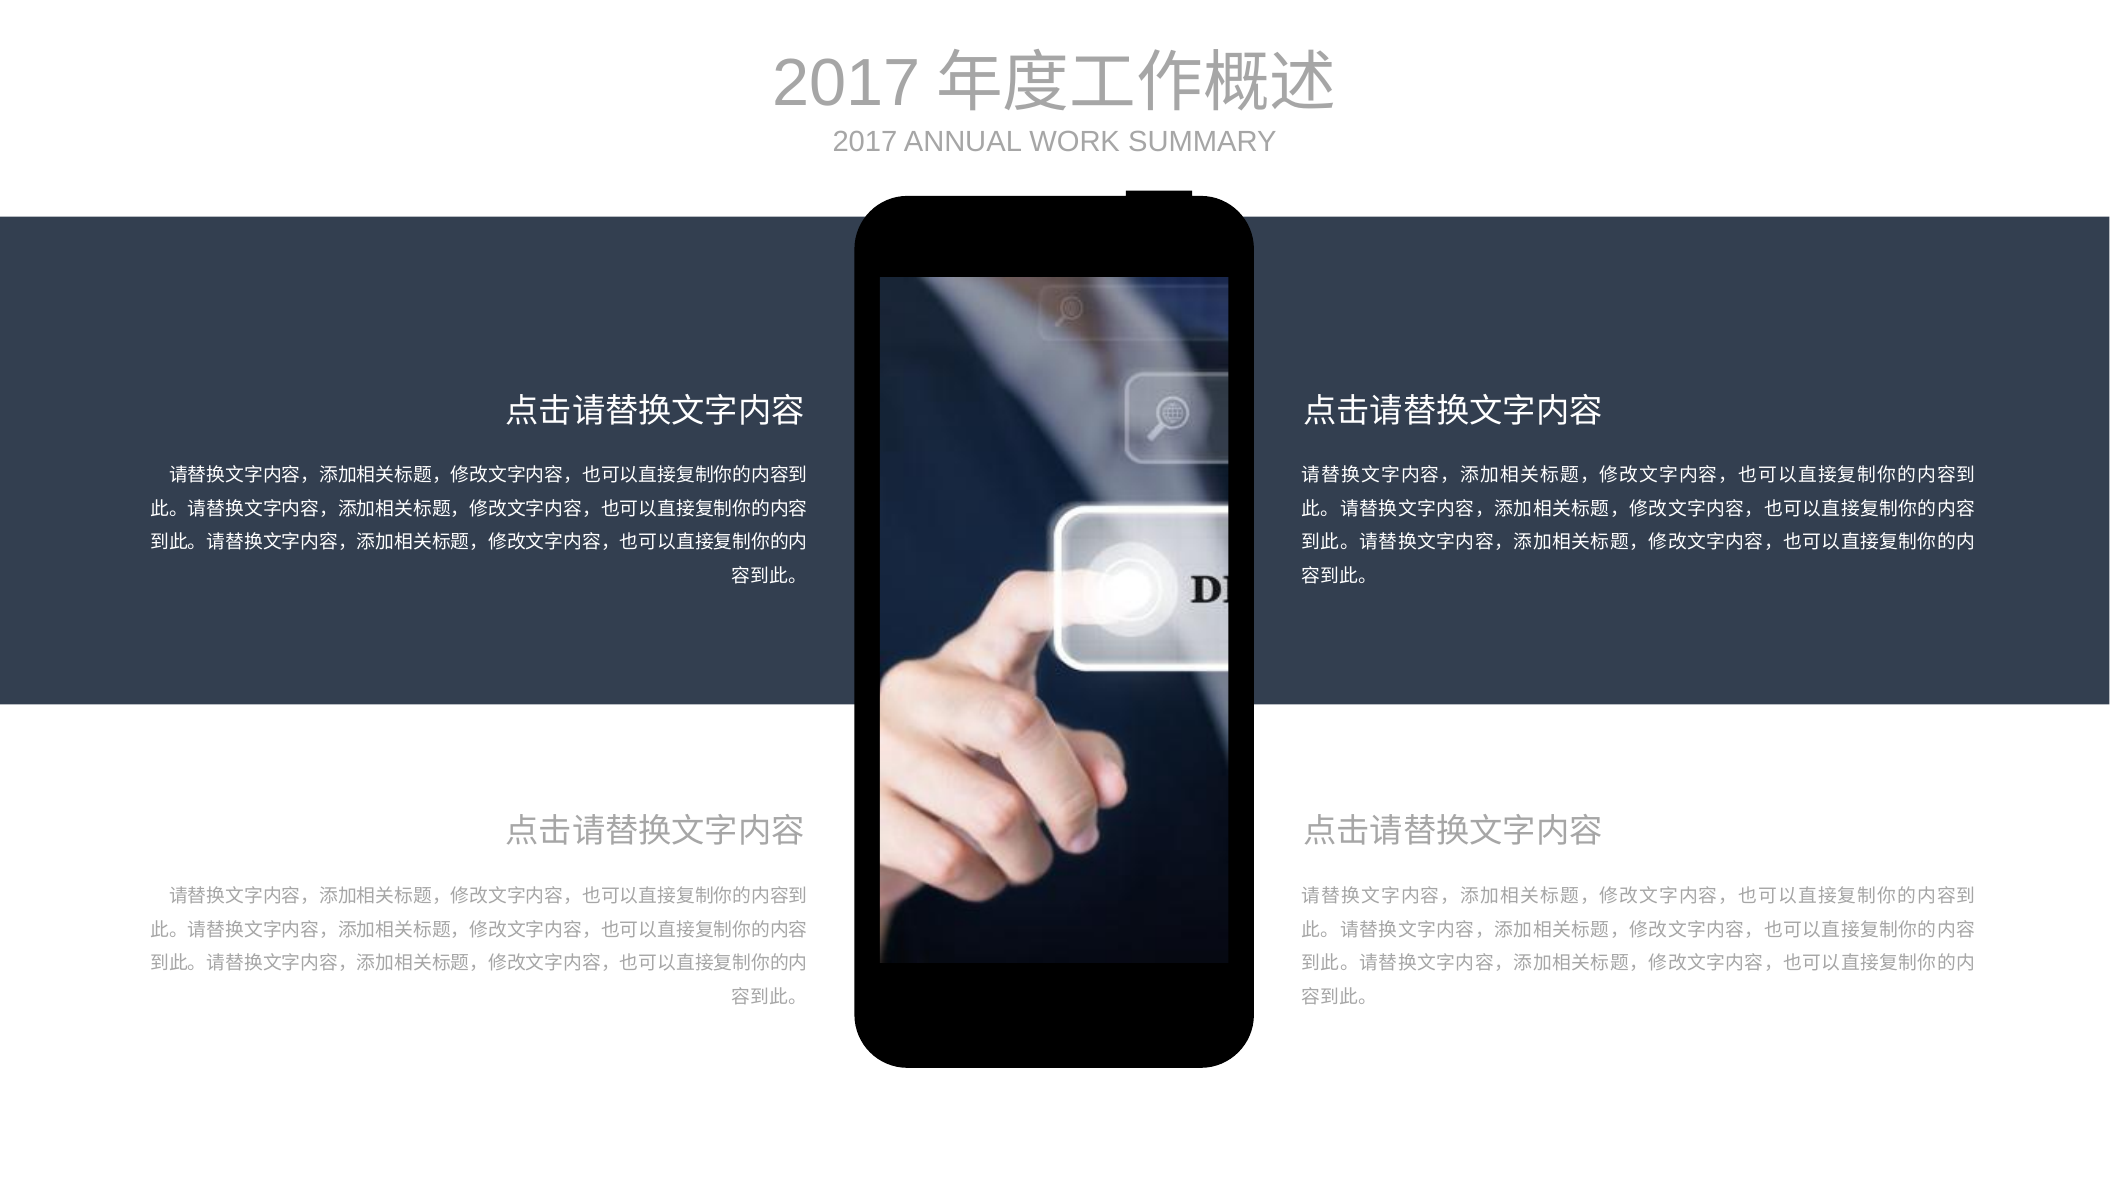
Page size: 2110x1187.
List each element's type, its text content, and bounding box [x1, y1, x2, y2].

text_box 2017 ANNUAL WORK SUMMARY [824, 122, 1285, 158]
text_box 请替换文字内容，添加相关标题，修改文字内容，也可以直接复制你的内容到此。请替换文字内容，添加相关标题，修改文字内容，也可以直接复制你的内容到此。请替换文字内容，添加相关标题，修改文字内容，也可以直接复制你的内容到此。 [1301, 872, 1975, 1008]
text_box 请替换文字内容，添加相关标题，修改文字内容，也可以直接复制你的内容到此。请替换文字内容，添加相关标题，修改文字内容，也可以直接复制你的内容到此。请替换文字内容，添加相关标题，修改文字内容，也可以直接复制你的内容到此。 [133, 872, 807, 1008]
text_box 点击请替换文字内容 [1303, 388, 1603, 429]
text_box 点击请替换文字内容 [1303, 809, 1603, 850]
text_box 2017年度工作概述 [730, 38, 1379, 119]
text_box [0, 216, 854, 705]
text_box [854, 190, 1254, 1068]
text_box 点击请替换文字内容 [505, 388, 805, 429]
text_box 点击请替换文字内容 [505, 809, 805, 850]
text_box 请替换文字内容，添加相关标题，修改文字内容，也可以直接复制你的内容到此。请替换文字内容，添加相关标题，修改文字内容，也可以直接复制你的内容到此。请替换文字内容，添加相关标题，修改文字内容，也可以直接复制你的内容到此。 [133, 451, 807, 587]
text_box 请替换文字内容，添加相关标题，修改文字内容，也可以直接复制你的内容到此。请替换文字内容，添加相关标题，修改文字内容，也可以直接复制你的内容到此。请替换文字内容，添加相关标题，修改文字内容，也可以直接复制你的内容到此。 [1301, 451, 1975, 587]
text_box [1254, 216, 2110, 705]
